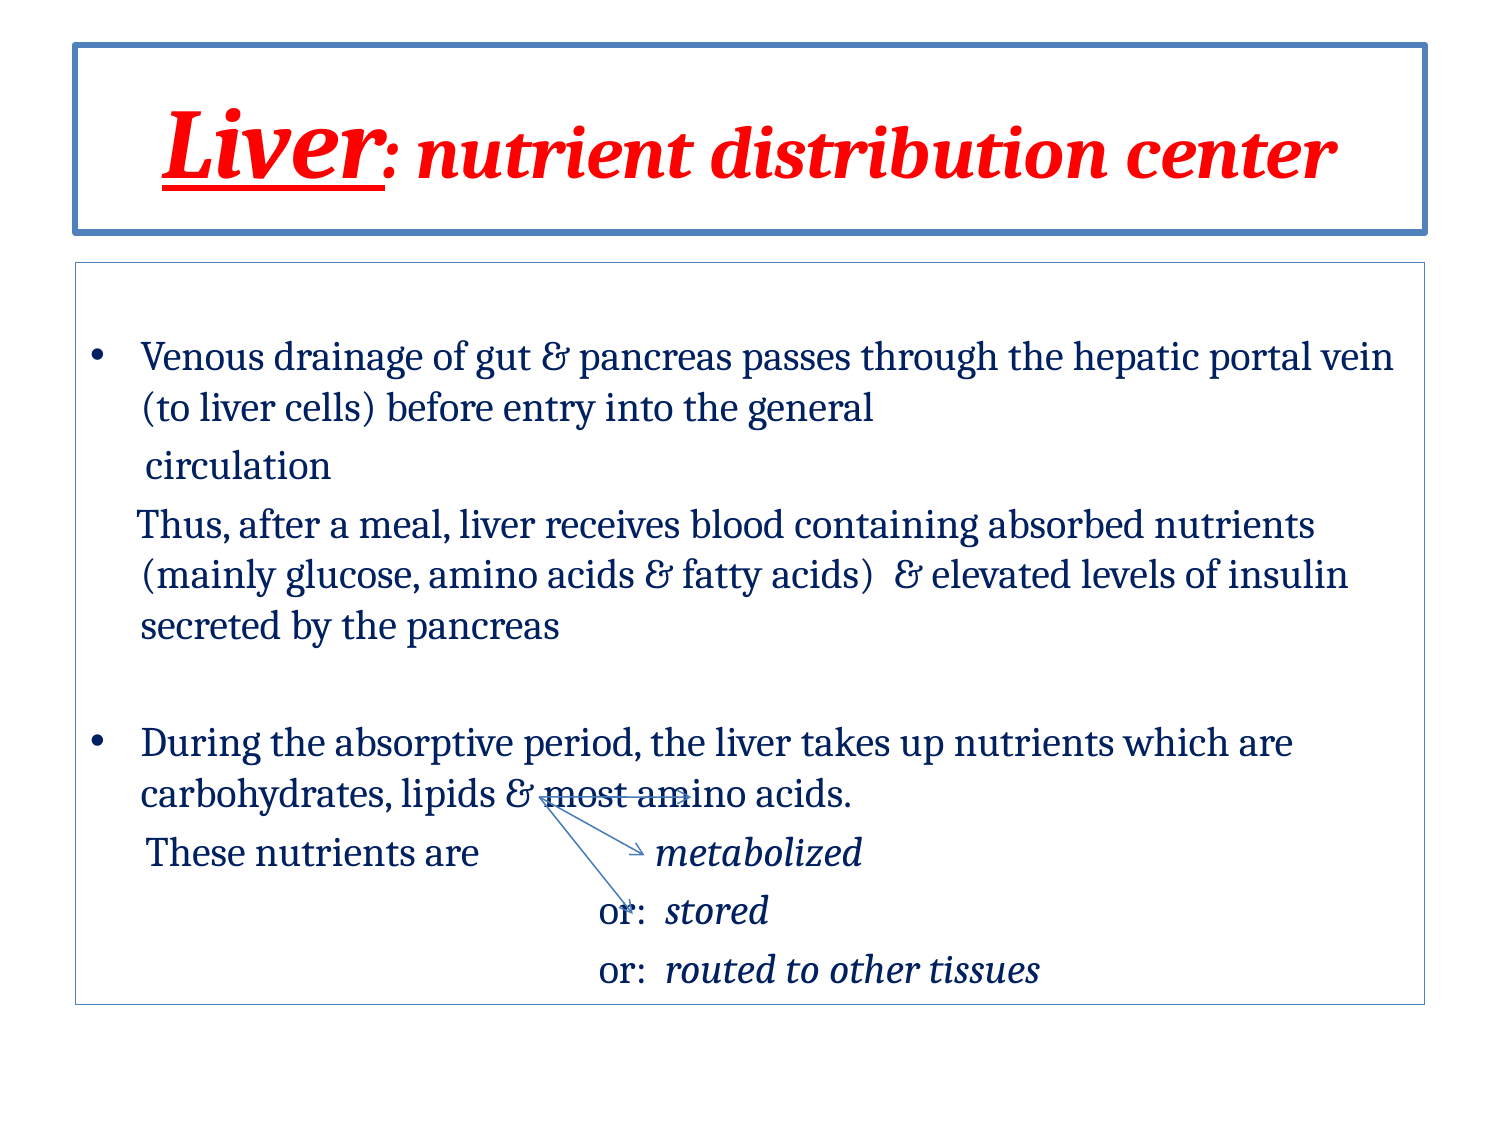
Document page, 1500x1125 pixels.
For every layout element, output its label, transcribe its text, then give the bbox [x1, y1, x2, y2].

title Liver: nutrient distribution center [75, 45, 1425, 233]
list Venous drainage of gut & pancreas passes through the hepatic portal vein (to liver cells) before entry into the general circulation Thus, after a meal, liver receives blood containing absorbed nutrients (mainly glucose, amino acids & fatty acids) & elevated levels of insulin secreted by the pancreas During the absorptive period, the liver takes up nutrients which are carbohydrates, lipids & most amino acids. These nutrients are metabolized or: stored or: routed to other tissues [75, 262, 1425, 1005]
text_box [527, 808, 645, 903]
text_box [538, 796, 645, 807]
